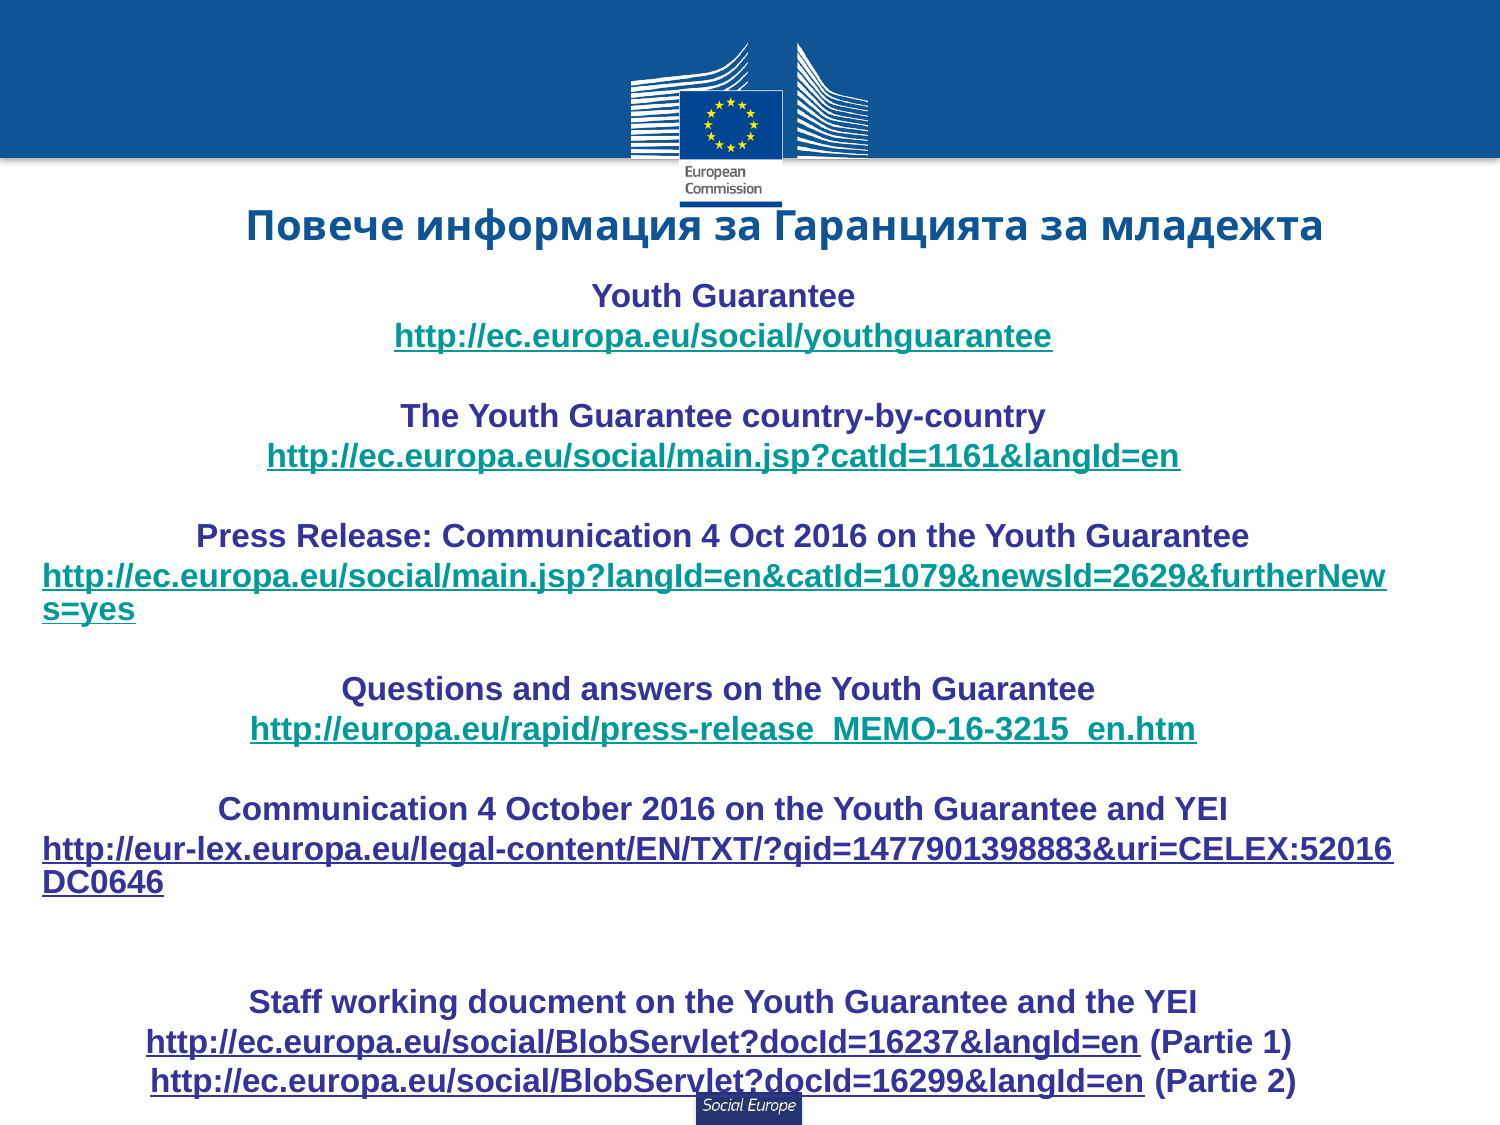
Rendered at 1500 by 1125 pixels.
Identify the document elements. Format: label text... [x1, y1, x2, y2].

text_box Youth Guarantee http://ec.europa.eu/social/youthguarantee The Youth Guarantee country-by-country http://ec.europa.eu/social/main.jsp?catId=1161&langId=en Press Release: Communication 4 Oct 2016 on the Youth Guarantee http://ec.europa.eu/social/main.jsp?langId=en&catId=1079&newsId=2629&furtherNews=yes Questions and answers on the Youth Guarantee http://europa.eu/rapid/press-release_MEMO-16-3215_en.htm Communication 4 October 2016 on the Youth Guarantee and YEI http://eur-lex.europa.eu/legal-content/EN/TXT/?qid=1477901398883&uri=CELEX:52016DC0646 Staff working doucment on the Youth Guarantee and the YEI http://ec.europa.eu/social/BlobServlet?docId=16237&langId=en (Partie 1) http://ec.europa.eu/social/BlobServlet?docId=16299&langId=en (Partie 2) [27, 267, 1420, 1125]
picture [631, 92, 868, 148]
text_box [336, 31, 1483, 92]
title Повече информация за Гаранцията за младежта [70, 148, 1500, 300]
